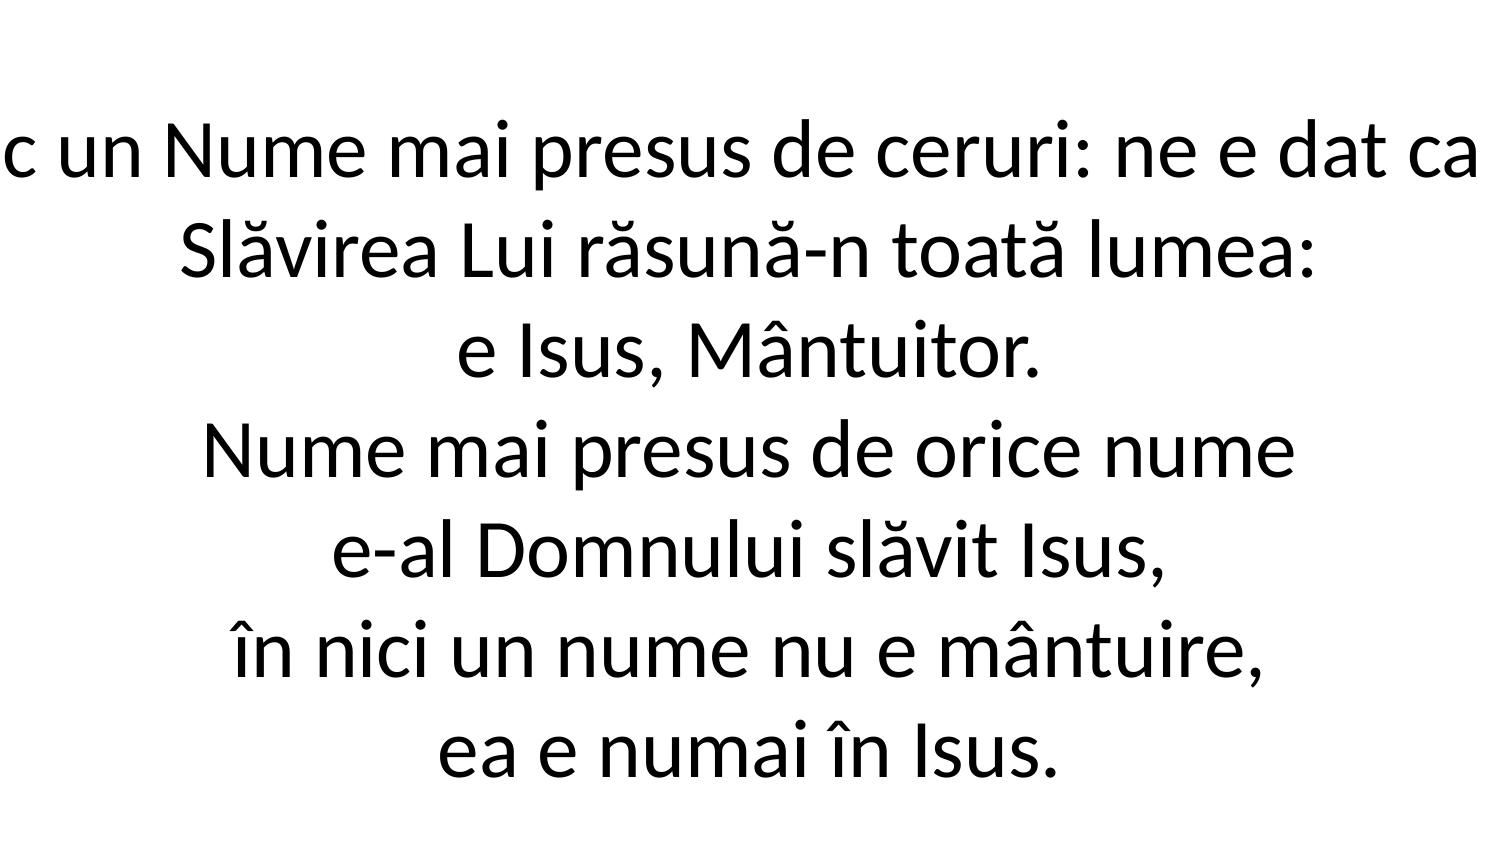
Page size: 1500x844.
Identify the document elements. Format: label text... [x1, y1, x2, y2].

text_box 1. Cunosc un Nume mai presus de ceruri: ne e dat ca Salvator. Slăvirea Lui răsună-n toată lumea: e Isus, Mântuitor. Nume mai presus de orice nume e-al Domnului slăvit Isus, în nici un nume nu e mântuire, ea e numai în Isus. [0, 42, 1500, 802]
